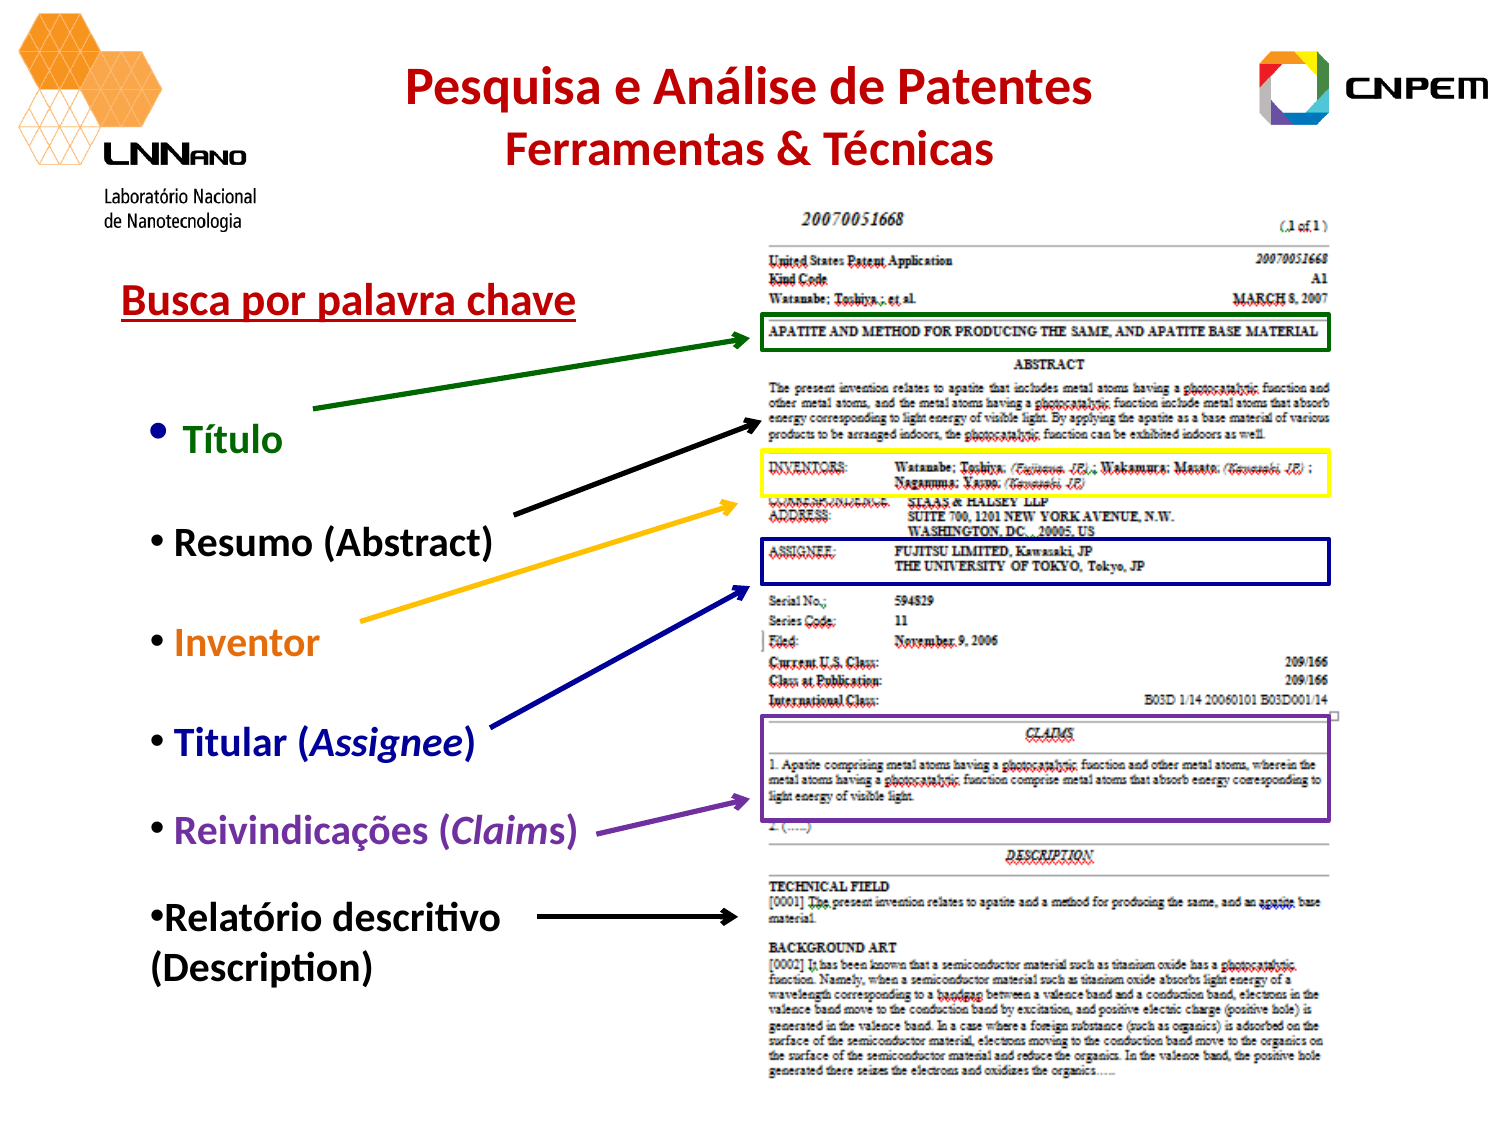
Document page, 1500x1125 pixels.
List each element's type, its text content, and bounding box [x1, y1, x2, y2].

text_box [312, 337, 751, 410]
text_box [359, 503, 739, 622]
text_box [489, 585, 751, 729]
list Busca por palavra chave Título Resumo (Abstract) Inventor Titular (Assignee) Reivindicações (Claims) Relatório descritivo (Description) [75, 262, 644, 1047]
picture [0, 11, 1500, 1085]
title Pesquisa e Análise de Patentes Ferramentas & Técnicas [336, 19, 1176, 207]
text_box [596, 798, 751, 835]
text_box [513, 420, 762, 516]
